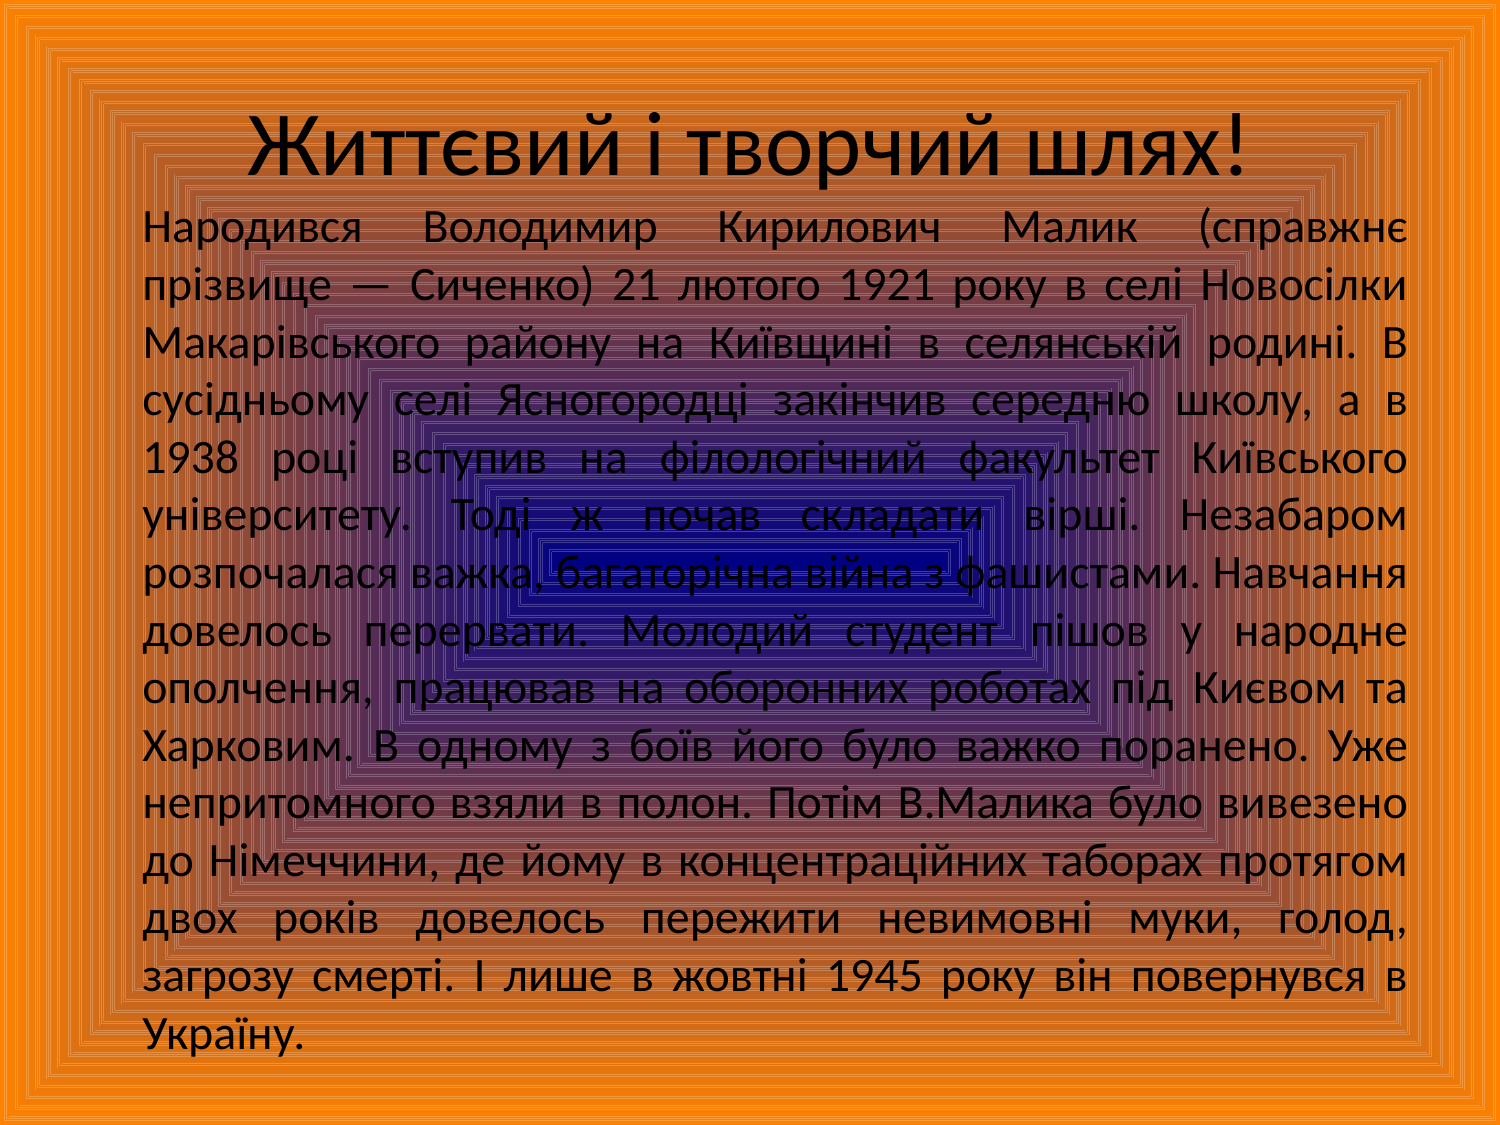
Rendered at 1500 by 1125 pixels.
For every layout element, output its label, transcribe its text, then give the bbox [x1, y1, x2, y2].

title Життєвий і творчий шлях! [75, 45, 1425, 187]
list Народився Володимир Кирилович Малик (справжнє прізвище — Сиченко) 21 лютого 1921 року в селі Новосілки Макарівського району на Київщині в селянській родині. В сусідньому селі Ясногородці закінчив середню школу, а в 1938 році вступив на філологічний факультет Київського університету. Тоді ж почав складати вірші. Незабаром розпочалася важка, багаторічна війна з фашистами. Навчання довелось перервати. Молодий студент пішов у народне ополчення, працював на оборонних роботах під Києвом та Харковим. В одному з боїв його було важко поранено. Уже непритомного взяли в полон. Потім В.Малика було вивезено до Німеччини, де йому в концентраційних таборах протягом двох років довелось пережити невимовні муки, голод, загрозу смерті. І лише в жовтні 1945 року він повернувся в Україну. [75, 187, 1425, 1067]
